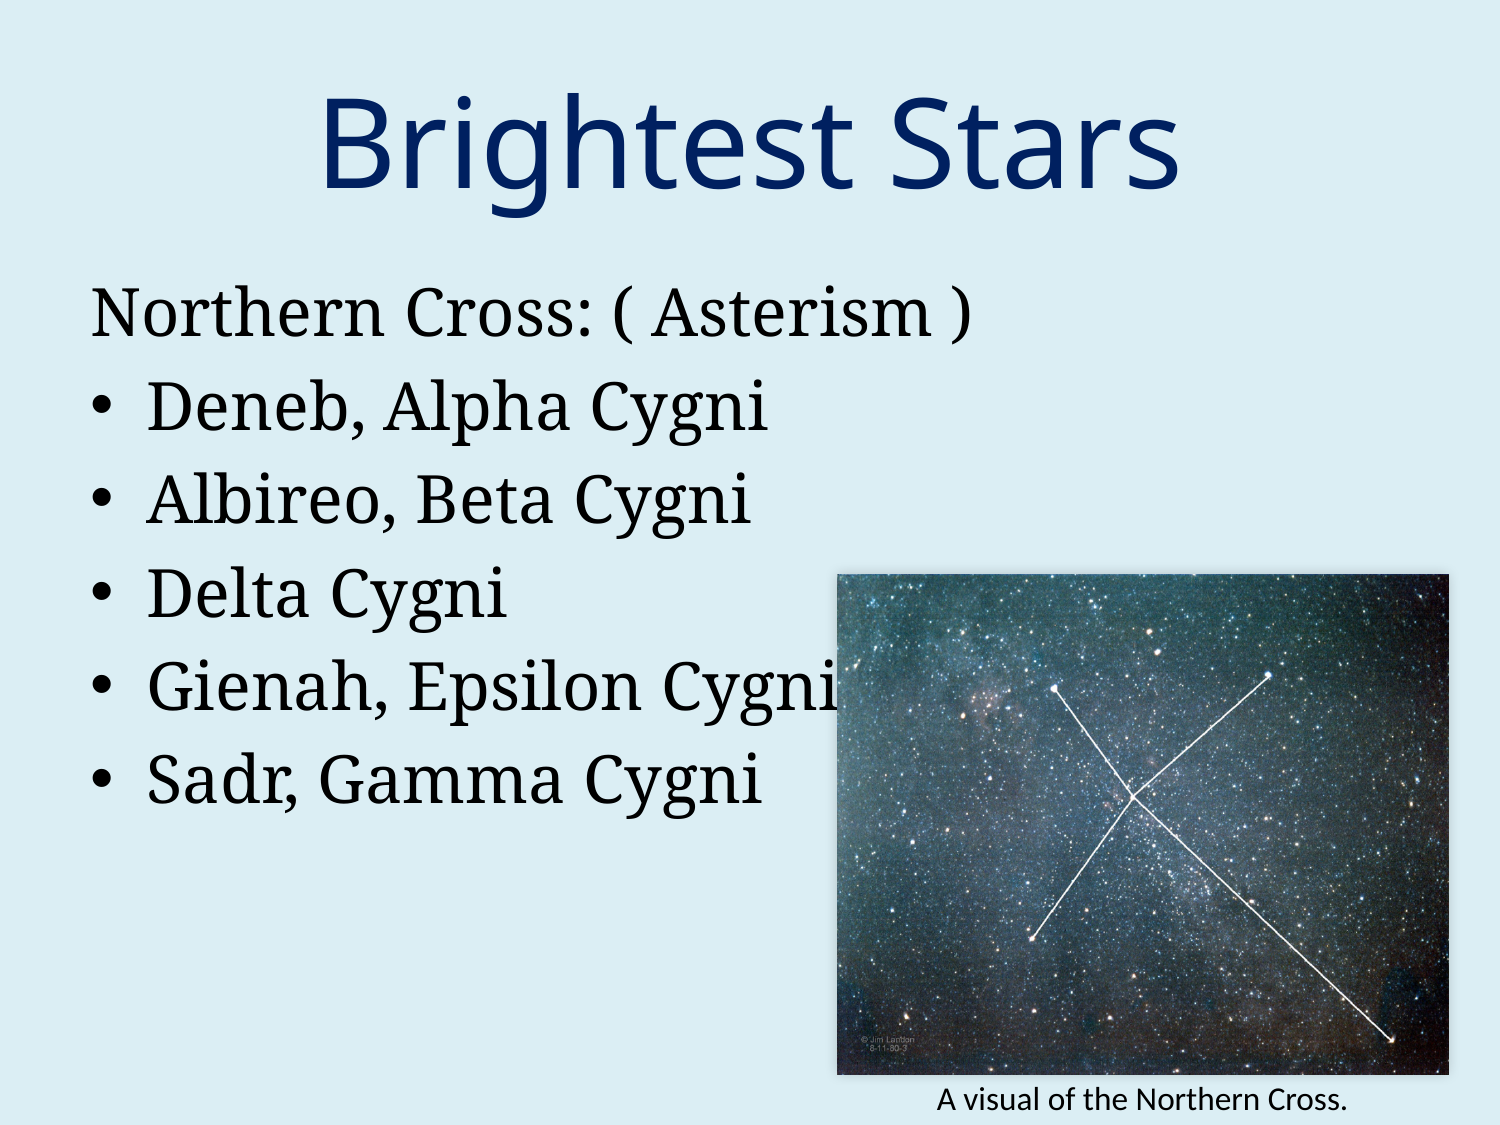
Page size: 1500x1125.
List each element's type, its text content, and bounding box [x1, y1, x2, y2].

picture [837, 574, 1449, 1076]
list Northern Cross: ( Asterism ) Deneb, Alpha Cygni Albireo, Beta Cygni Delta Cygni Gienah, Epsilon Cygni Sadr, Gamma Cygni [75, 262, 1425, 1005]
title Brightest Stars [75, 45, 1425, 233]
text_box A visual of the Northern Cross. [837, 1083, 1449, 1125]
